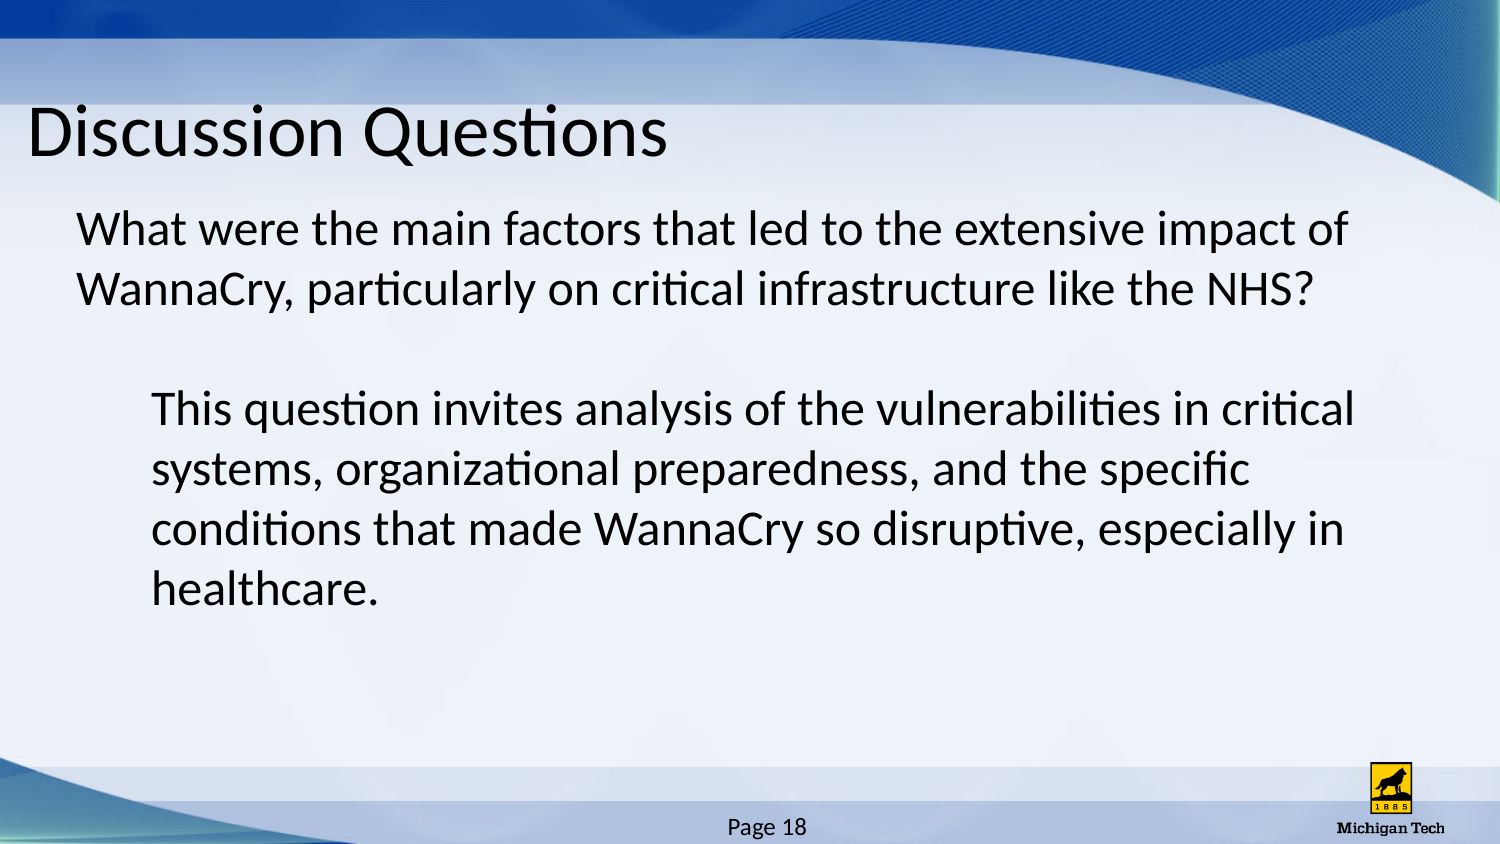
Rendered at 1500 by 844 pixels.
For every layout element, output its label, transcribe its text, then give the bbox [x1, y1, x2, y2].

list What were the main factors that led to the extensive impact of WannaCry, particularly on critical infrastructure like the NHS? This question invites analysis of the vulnerabilities in critical systems, organizational preparedness, and the specific conditions that made WannaCry so disruptive, especially in healthcare. [61, 187, 1412, 788]
title Discussion Questions [12, 56, 1263, 197]
picture [0, 0, 1500, 844]
